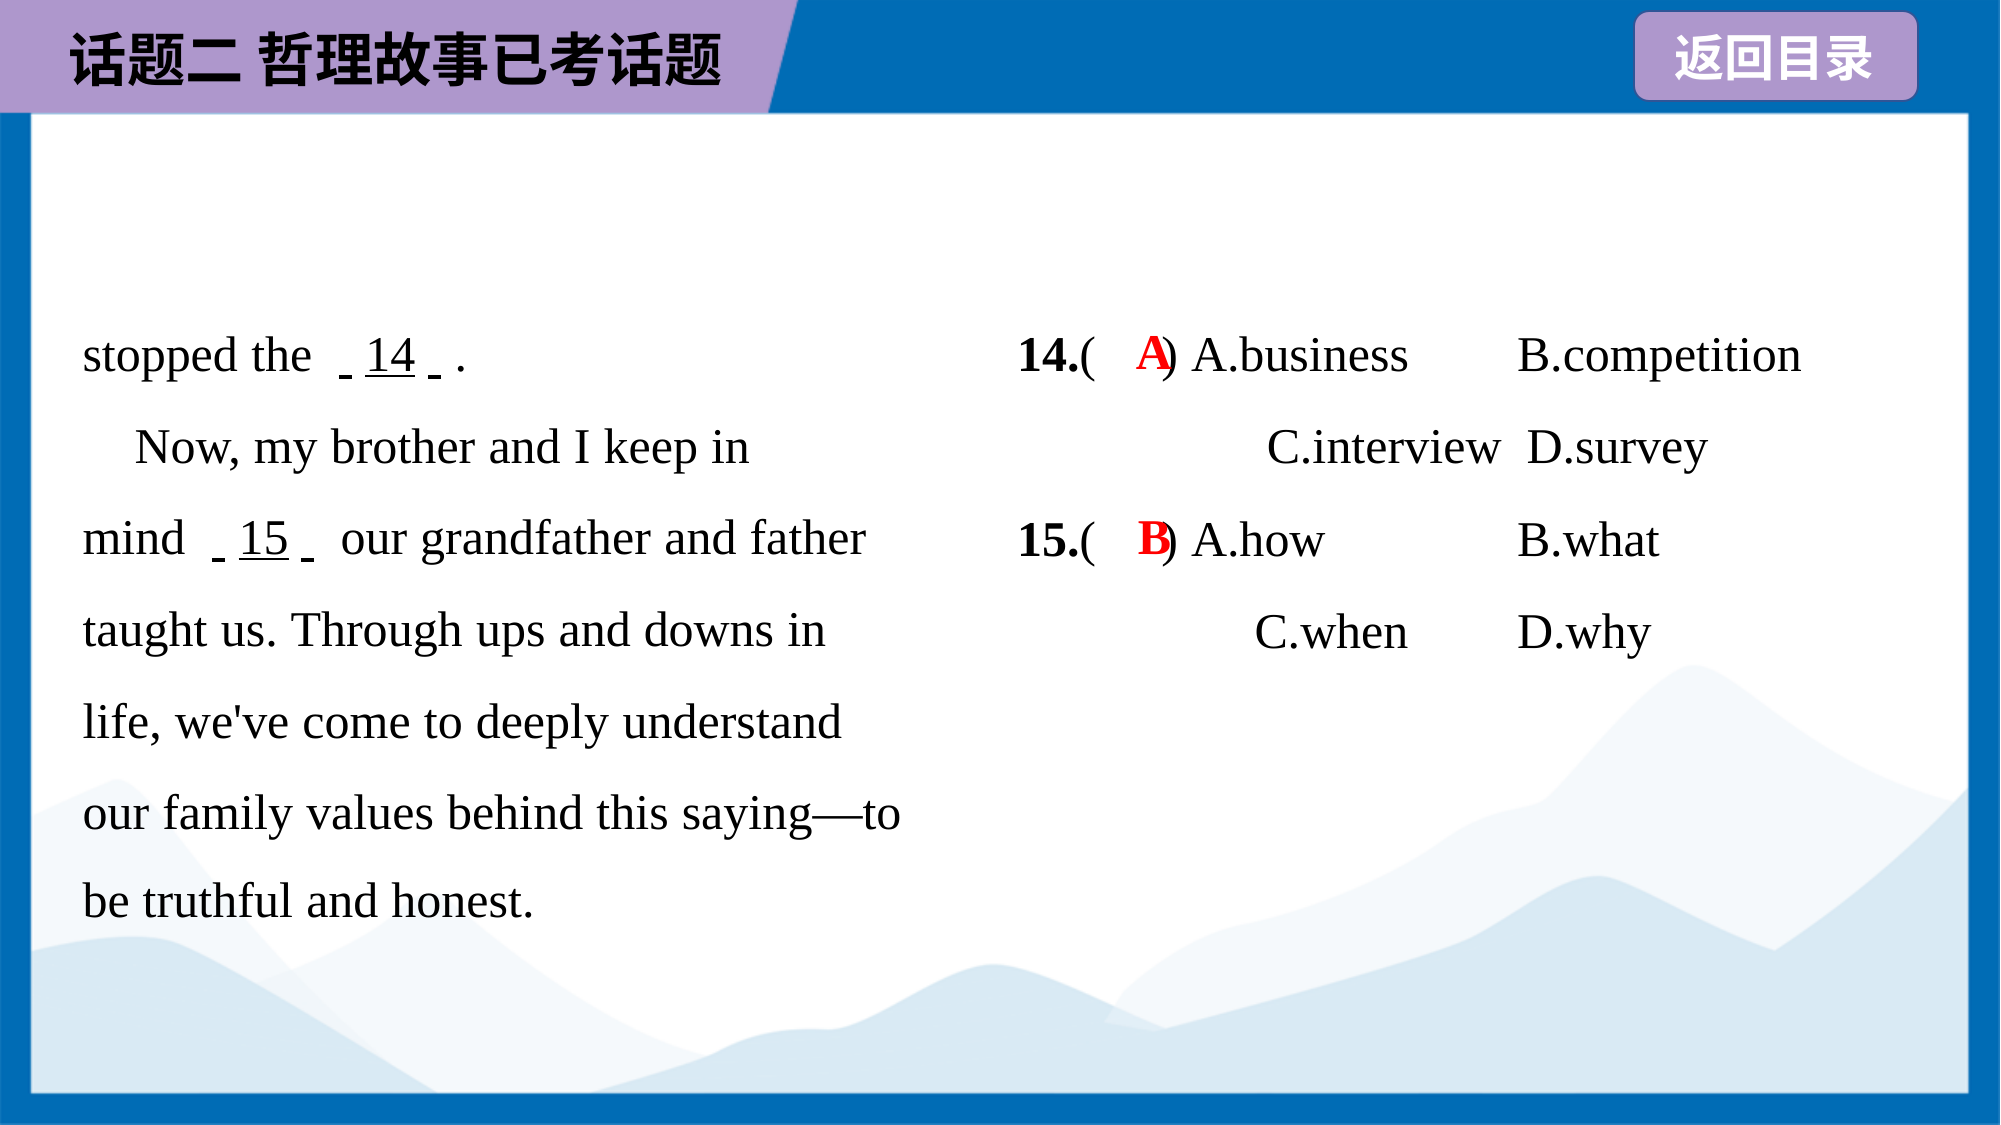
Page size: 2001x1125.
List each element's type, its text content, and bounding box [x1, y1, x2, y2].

text_box 15.( ) A.how B.what C.when D.why [1016, 474, 1919, 645]
text_box stopped the . .14. .. Now, my brother and I keep in mind . .15. . our grandfather and father taught us. Through ups and downs in life, we've come to deeply understand our family values behind this saying—to be truthful and honest. [82, 289, 984, 918]
text_box B [1119, 476, 1190, 555]
text_box A [1117, 291, 1190, 371]
text_box 14.( ) A.business B.competition C.interview D.survey [1016, 289, 1919, 474]
picture [0, 0, 2000, 1125]
